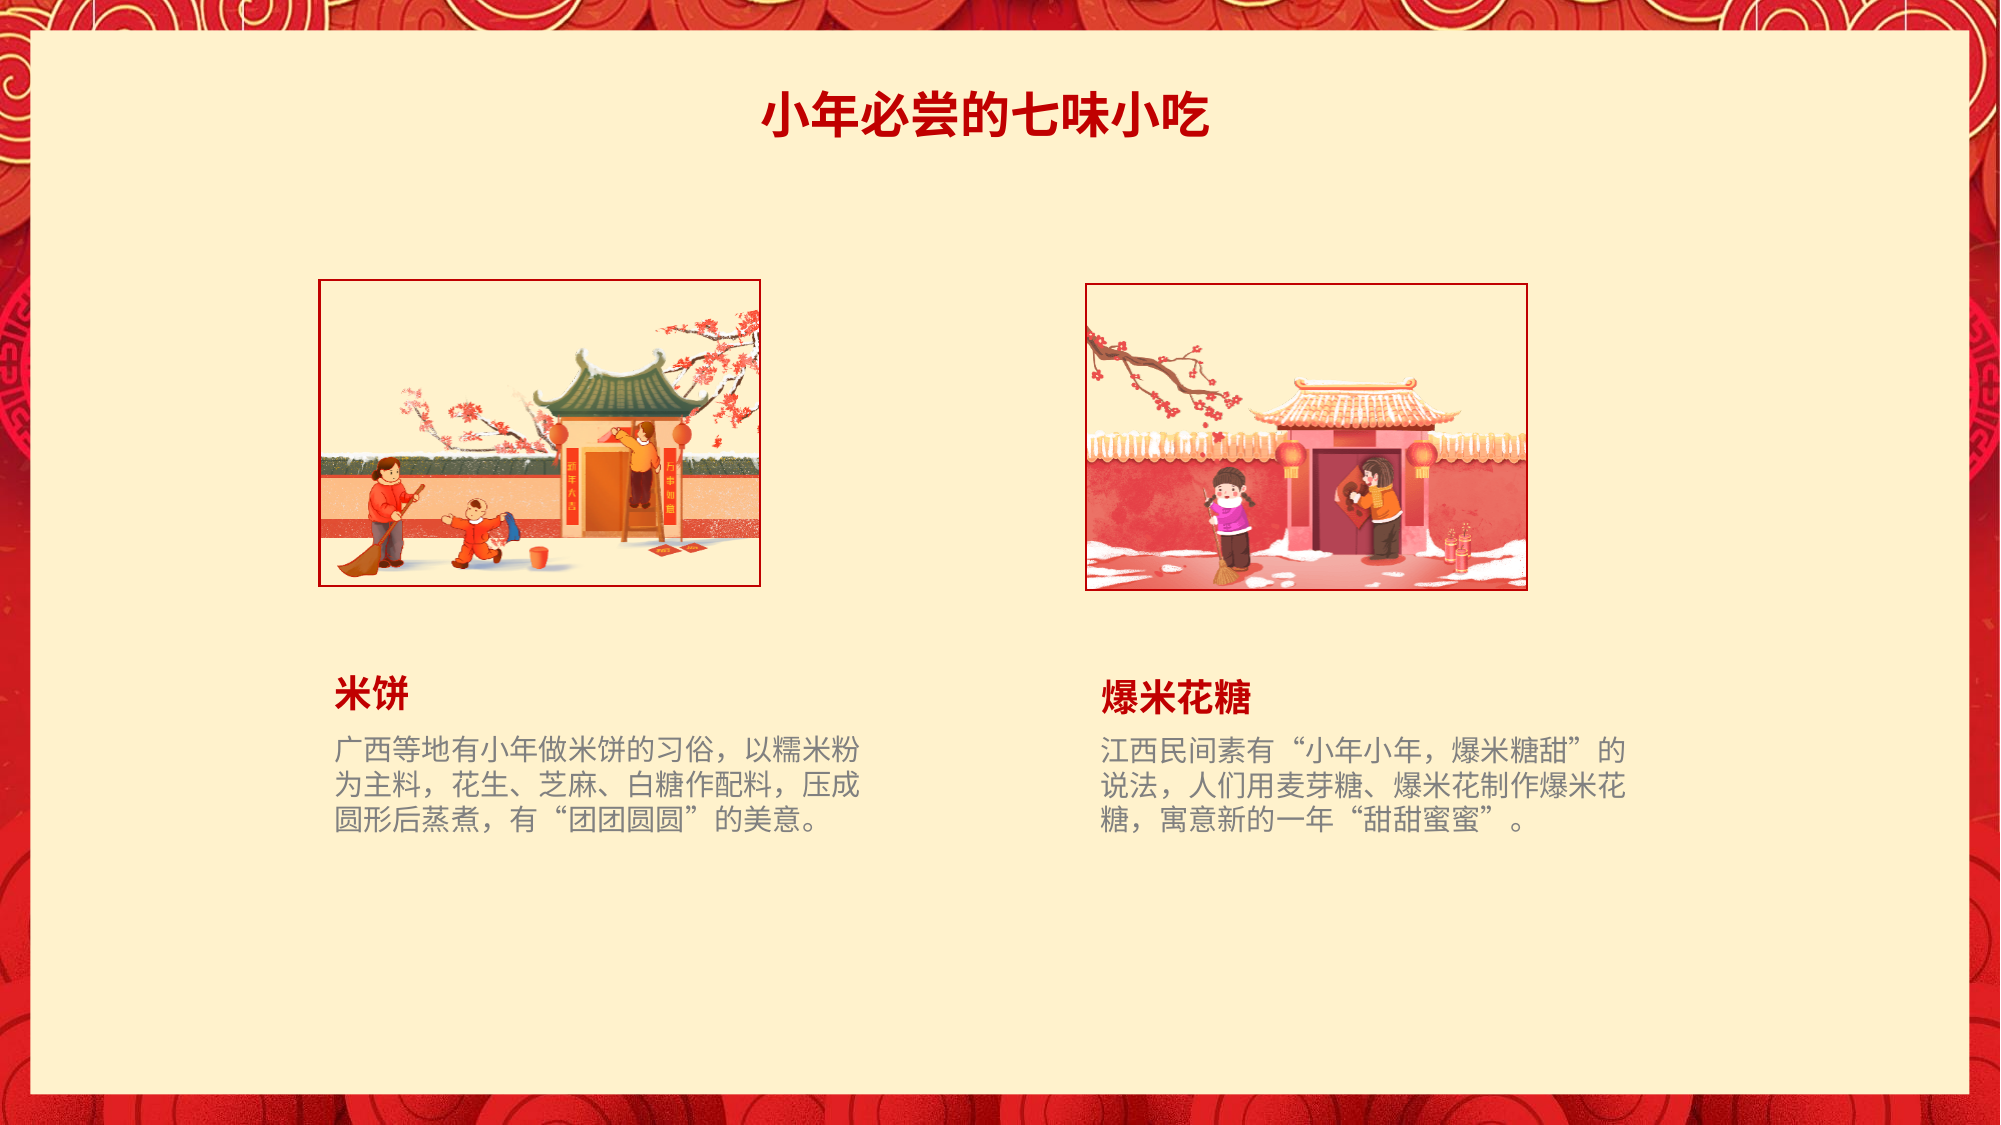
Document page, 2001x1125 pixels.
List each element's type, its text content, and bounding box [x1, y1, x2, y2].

picture [0, 0, 2000, 1125]
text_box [1085, 259, 1645, 846]
text_box 小年必尝的七味小吃 [745, 76, 1255, 151]
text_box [319, 259, 879, 845]
